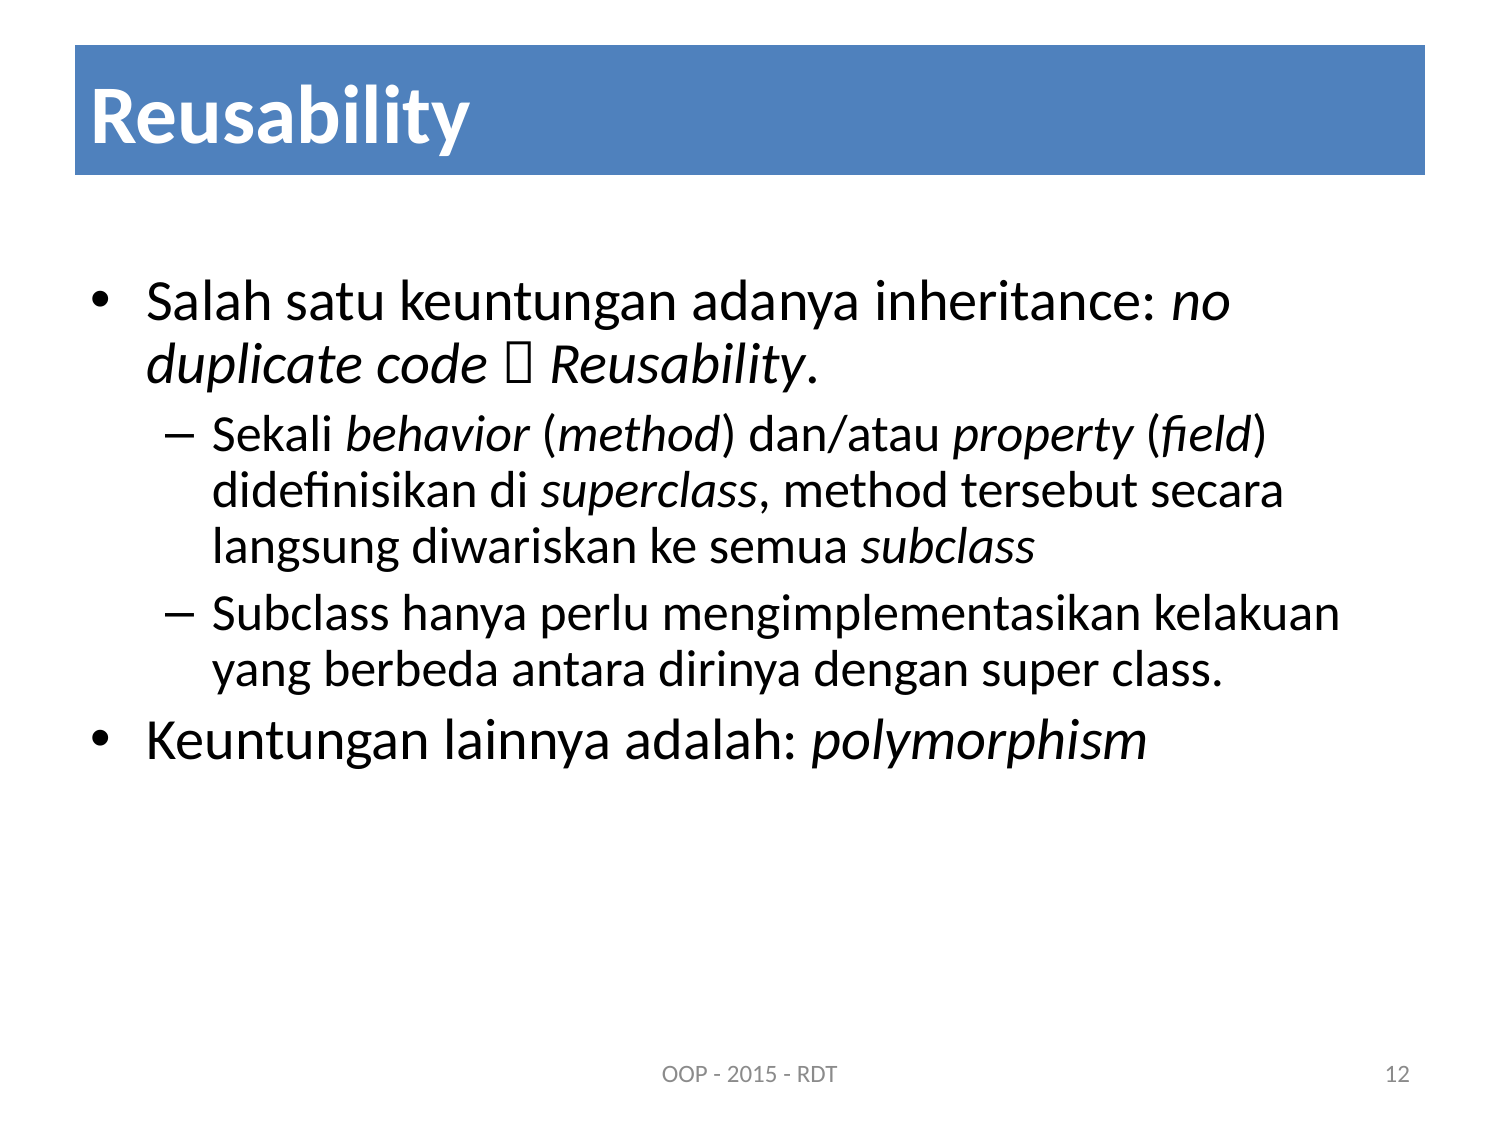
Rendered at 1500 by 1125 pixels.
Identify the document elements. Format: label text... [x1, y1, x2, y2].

title Reusability [75, 45, 1425, 175]
slide_number 12 [1074, 1042, 1425, 1103]
list Salah satu keuntungan adanya inheritance: no duplicate code  Reusability. Sekali behavior (method) dan/atau property (field) didefinisikan di superclass, method tersebut secara langsung diwariskan ke semua subclass Subclass hanya perlu mengimplementasikan kelakuan yang berbeda antara dirinya dengan super class. Keuntungan lainnya adalah: polymorphism [75, 262, 1425, 1005]
footer OOP - 2015 - RDT [512, 1042, 988, 1103]
